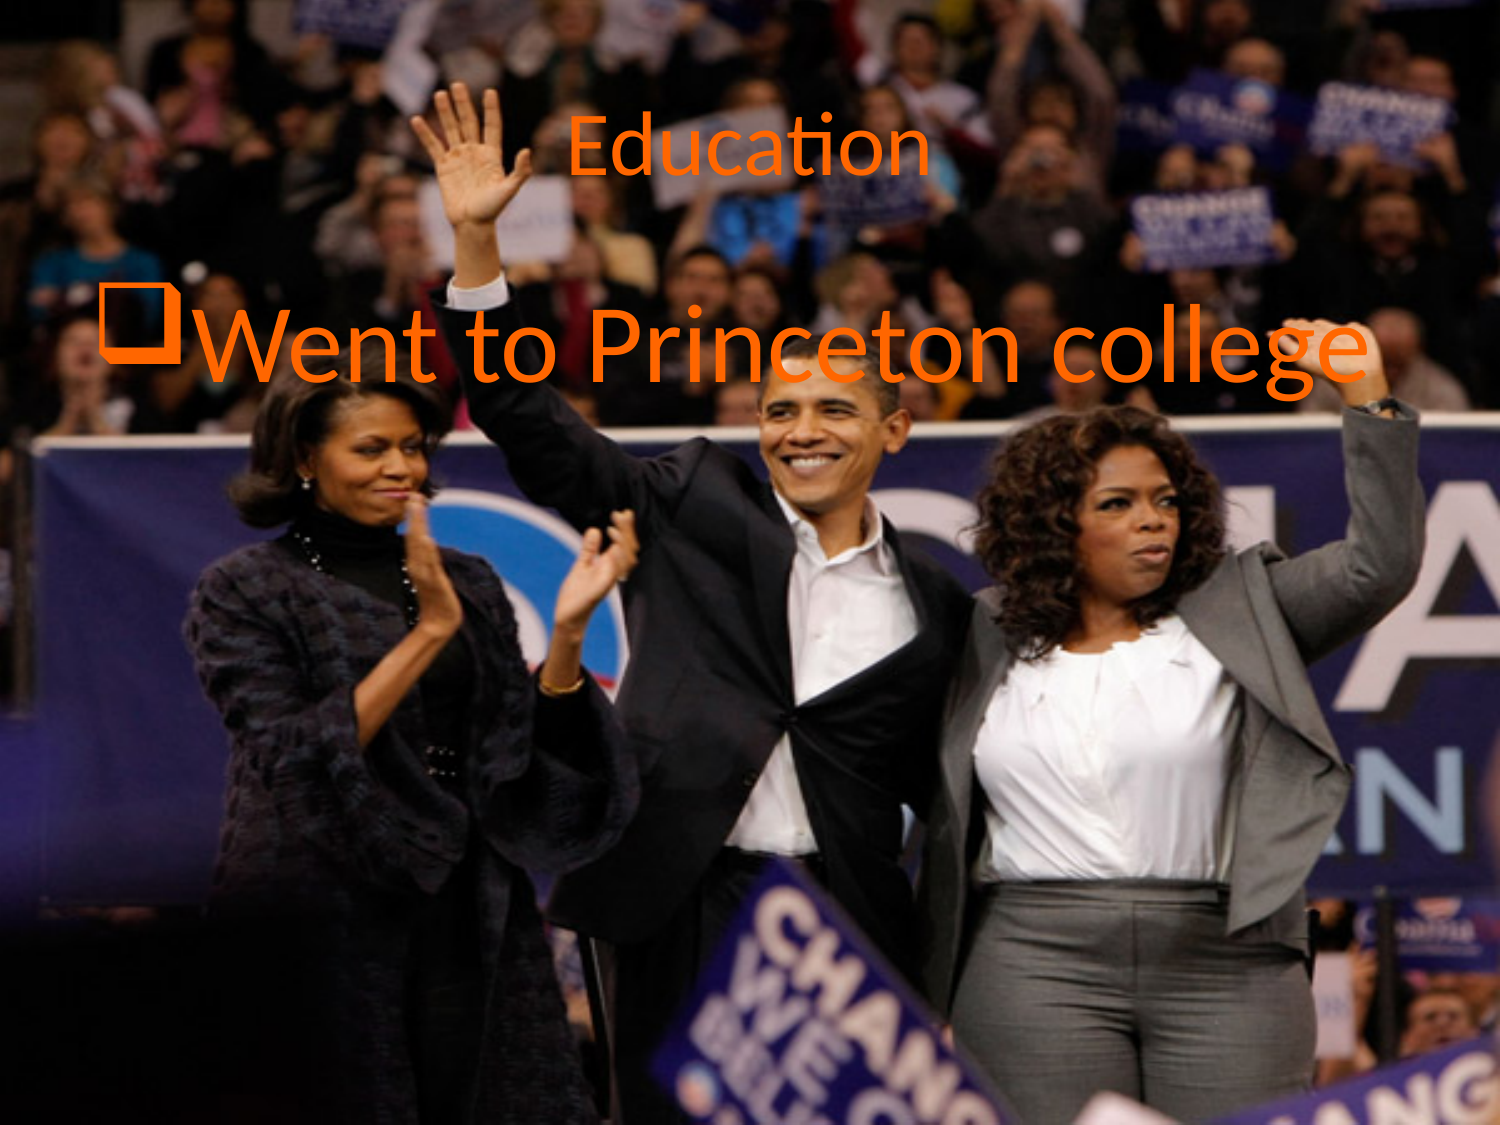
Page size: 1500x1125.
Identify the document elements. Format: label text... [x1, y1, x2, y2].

list Went to Princeton college [75, 262, 1425, 1005]
picture [0, 0, 1500, 1125]
title Education [75, 45, 1425, 233]
